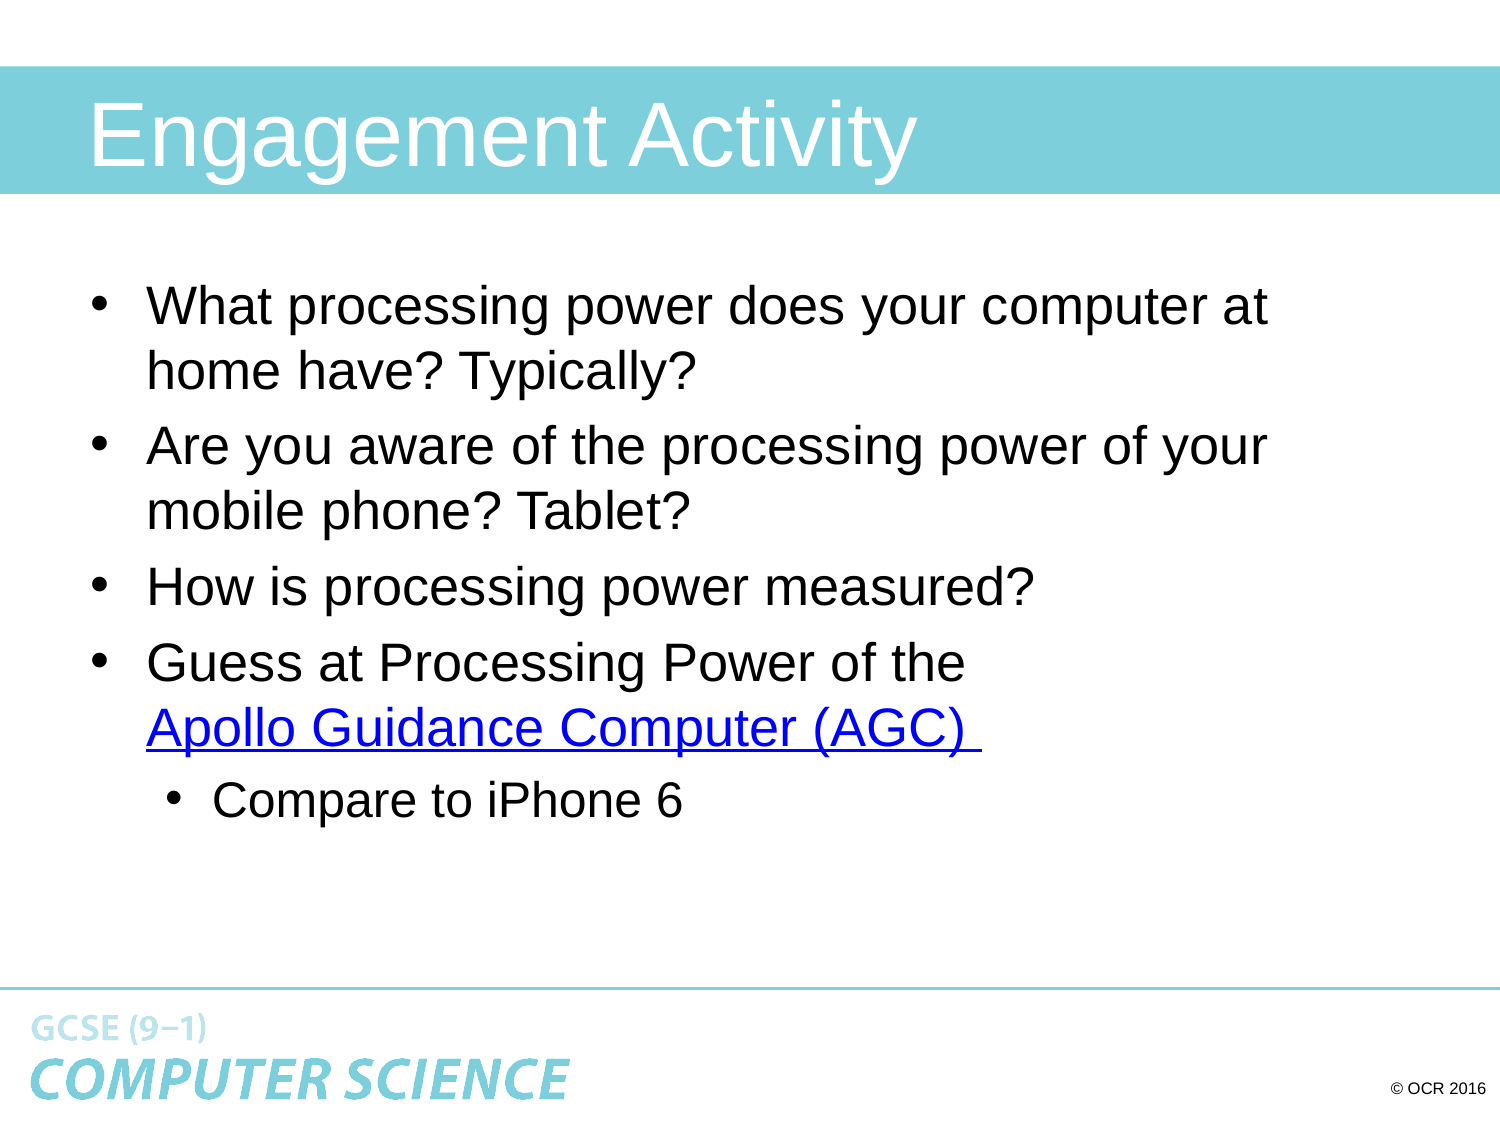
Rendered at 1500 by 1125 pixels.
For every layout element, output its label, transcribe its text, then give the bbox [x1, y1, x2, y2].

title Engagement Activity [0, 66, 1500, 194]
list What processing power does your computer at home have? Typically? Are you aware of the processing power of your mobile phone? Tablet? How is processing power measured? Guess at Processing Power of the Apollo Guidance Computer (AGC) Compare to iPhone 6 [75, 262, 1425, 965]
picture [0, 987, 1500, 1124]
